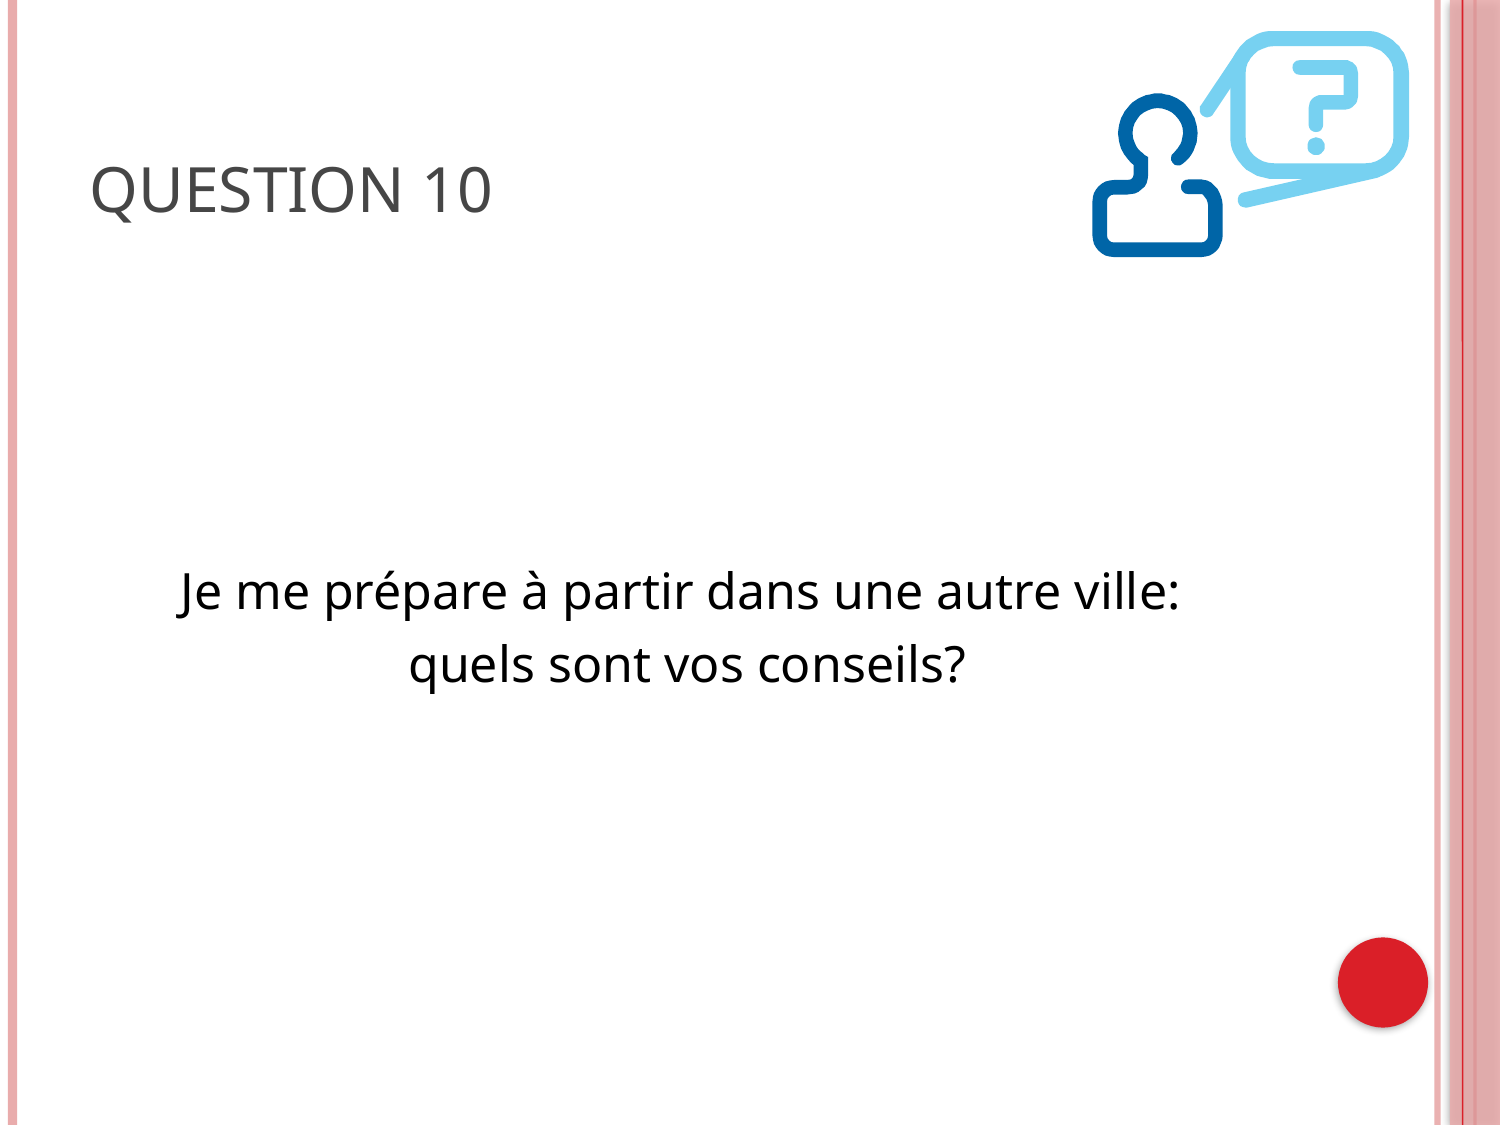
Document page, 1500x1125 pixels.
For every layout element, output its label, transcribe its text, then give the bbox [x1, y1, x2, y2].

picture [1091, 30, 1410, 258]
list Je me prépare à partir dans une autre ville: quels sont vos conseils? [74, 262, 1301, 1063]
title Question 10 [75, 45, 1086, 233]
